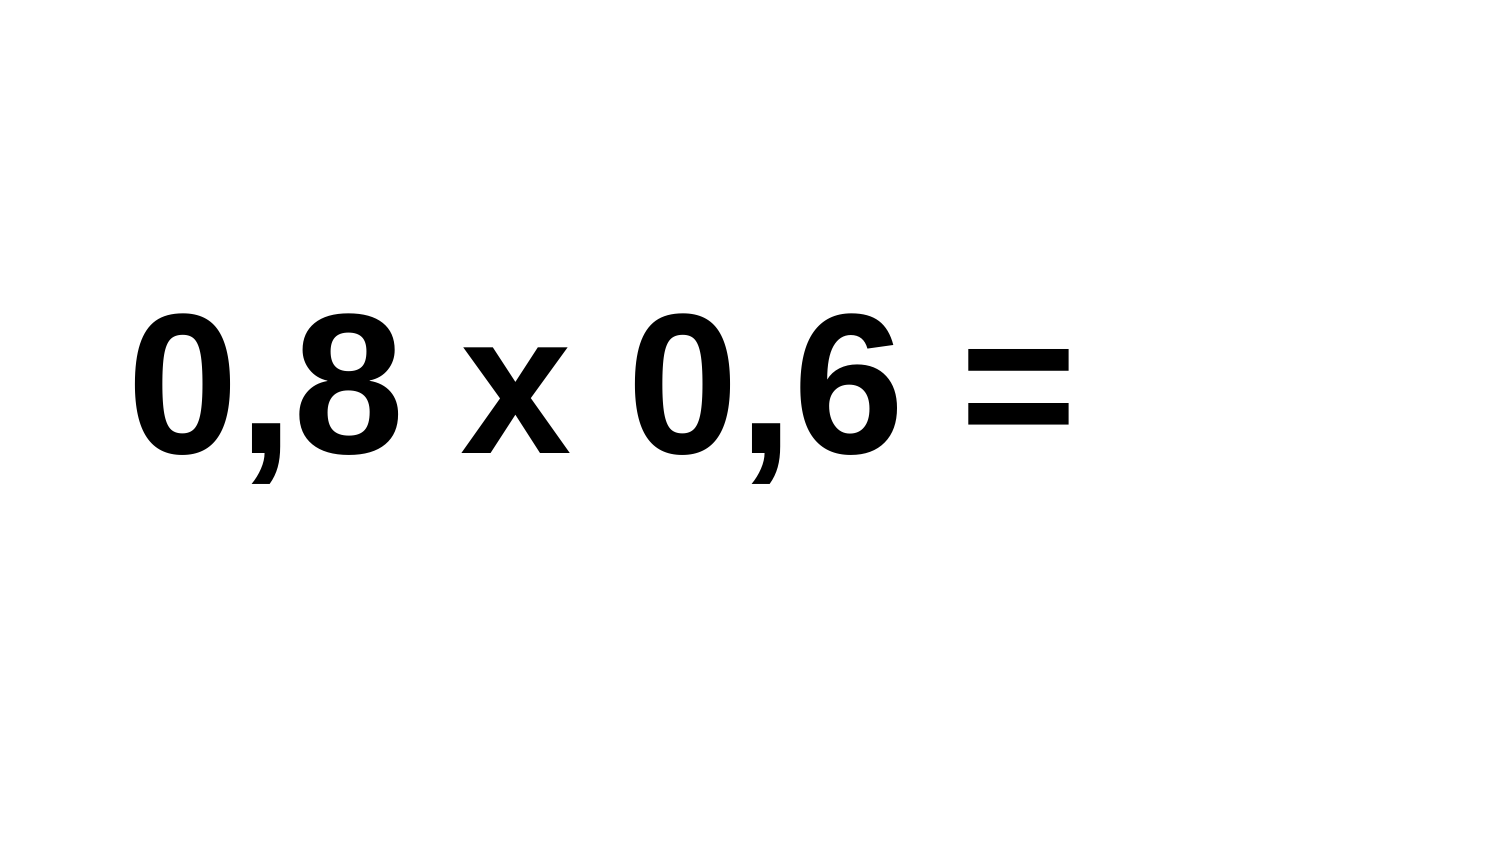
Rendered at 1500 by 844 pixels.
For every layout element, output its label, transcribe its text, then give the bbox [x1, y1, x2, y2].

text_box 0,8 x 0,6 = [112, 318, 1388, 509]
